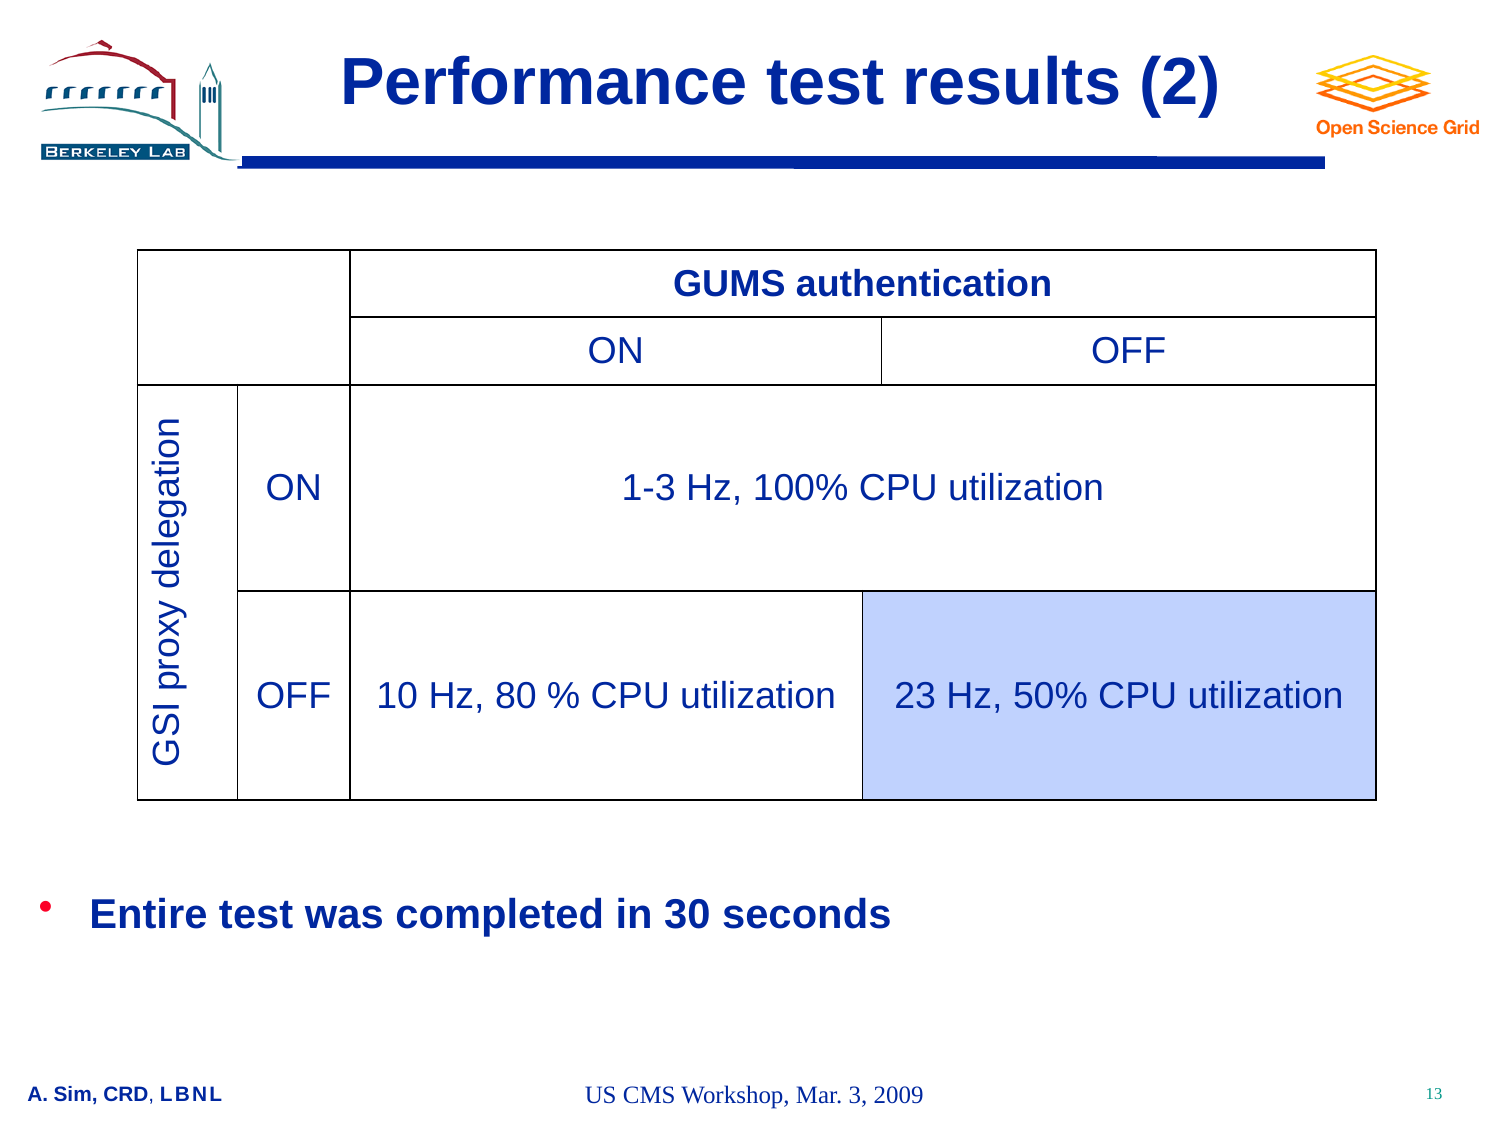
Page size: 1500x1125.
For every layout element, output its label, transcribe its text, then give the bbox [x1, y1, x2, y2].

table_cell 23 Hz, 50% CPU utilization [863, 592, 1375, 799]
table_header [138, 251, 349, 384]
table_header GUMS authentication [351, 251, 1375, 316]
table_cell OFF [238, 592, 349, 799]
table_cell GSI proxy delegation [138, 386, 237, 799]
title Performance test results (2) [236, 0, 1326, 156]
table_cell OFF [882, 318, 1375, 384]
table_cell ON [351, 318, 881, 384]
list Entire test was completed in 30 seconds [24, 886, 1476, 1063]
picture [1326, 38, 1496, 150]
table_cell 1-3 Hz, 100% CPU utilization [351, 386, 1375, 590]
table_cell 10 Hz, 80 % CPU utilization [351, 592, 862, 799]
table_cell ON [238, 386, 349, 590]
